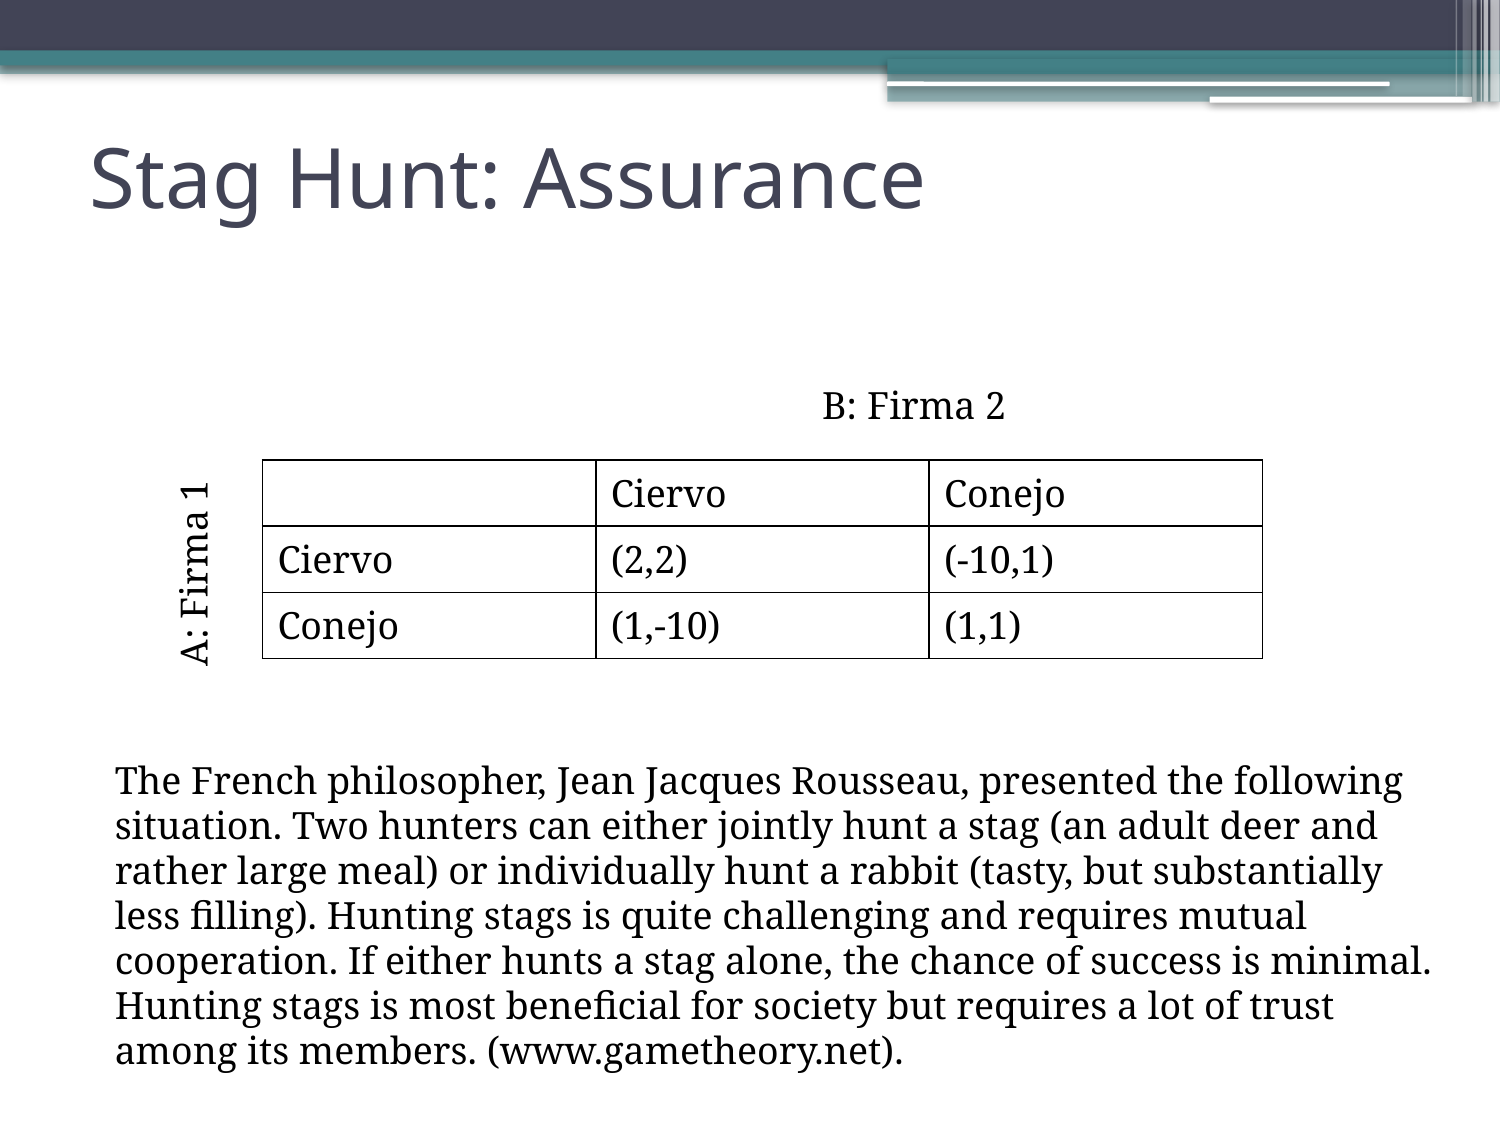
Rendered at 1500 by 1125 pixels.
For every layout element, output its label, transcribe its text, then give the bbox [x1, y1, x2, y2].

table_cell (1,-10) [597, 593, 928, 658]
text_box B: Firma 2 [807, 374, 1031, 435]
text_box A: Firma 1 [162, 465, 223, 681]
text_box The French philosopher, Jean Jacques Rousseau, presented the following situation. Two hunters can either jointly hunt a stag (an adult deer and rather large meal) or individually hunt a rabbit (tasty, but substantially less filling). Hunting stags is quite challenging and requires mutual cooperation. If either hunts a stag alone, the chance of success is minimal. Hunting stags is most beneficial for society but requires a lot of trust among its members. (www.gametheory.net). [99, 749, 1452, 1080]
table_cell (-10,1) [930, 527, 1262, 592]
table_cell Conejo [263, 593, 595, 658]
table_cell (2,2) [597, 527, 928, 592]
table_header [263, 461, 595, 525]
title Stag Hunt: Assurance [75, 87, 1425, 263]
table_header Ciervo [597, 461, 928, 525]
table_cell Ciervo [263, 527, 595, 592]
table_cell (1,1) [930, 593, 1262, 658]
table_header Conejo [930, 461, 1262, 525]
